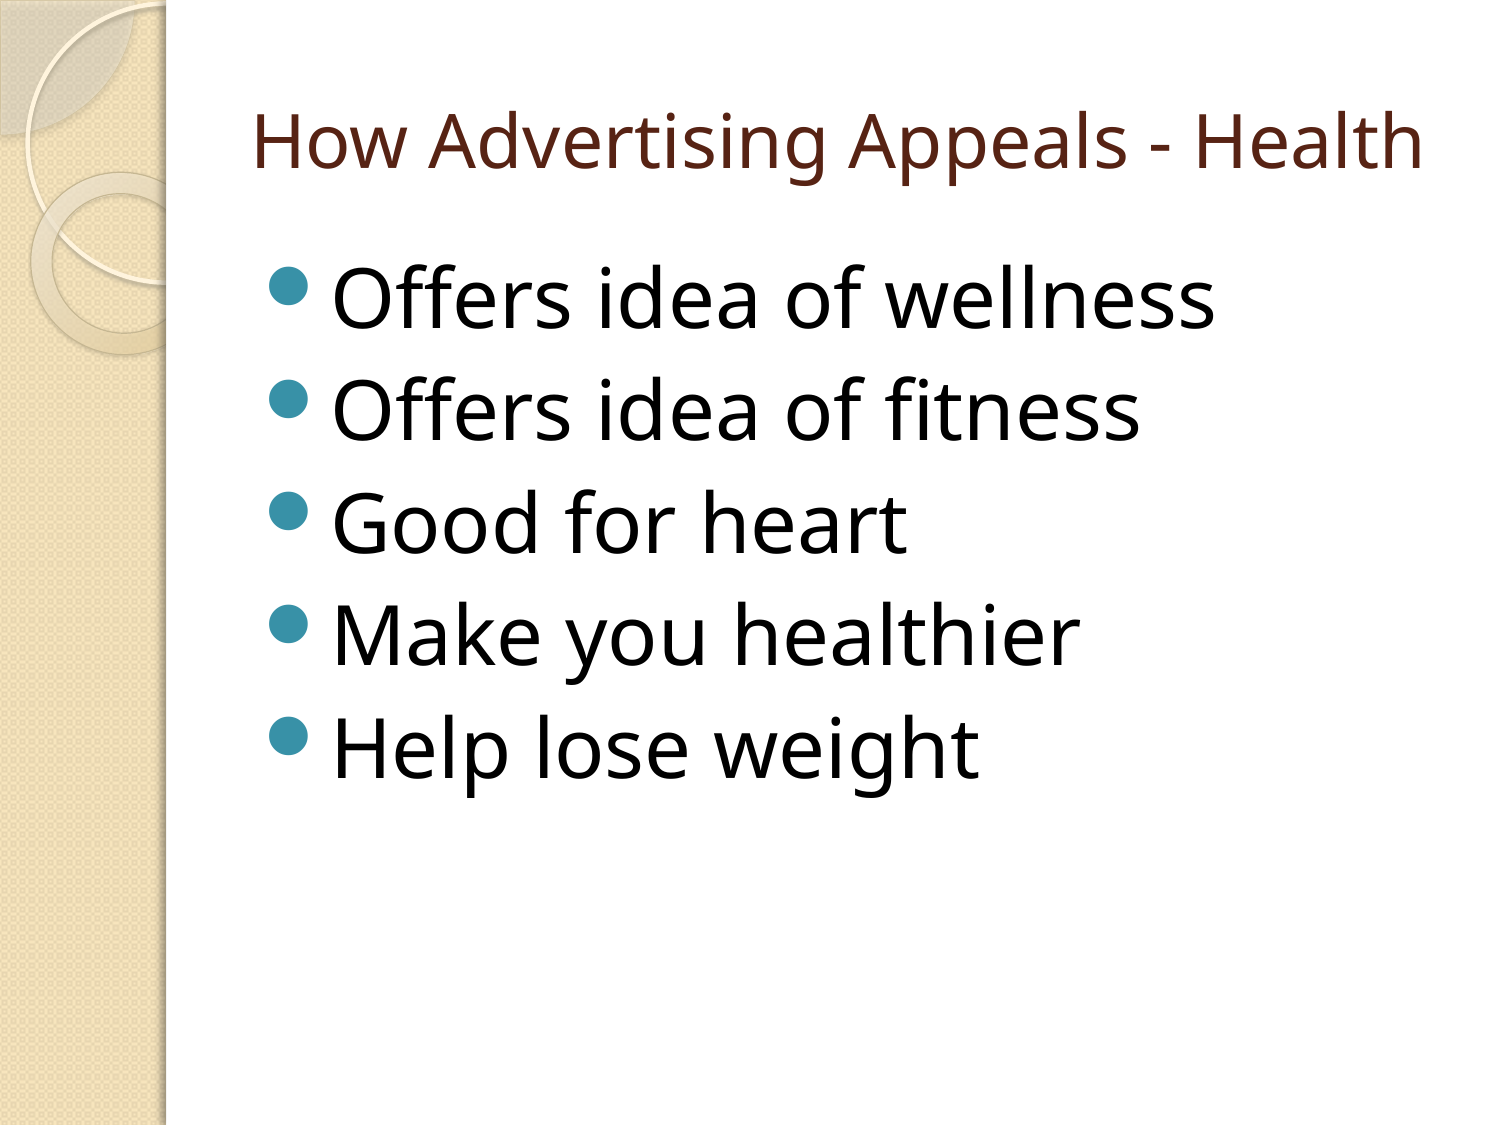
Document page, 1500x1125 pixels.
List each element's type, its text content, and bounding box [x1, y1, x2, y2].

title How Advertising Appeals - Health [235, 45, 1466, 233]
list Offers idea of wellness Offers idea of fitness Good for heart Make you healthier Help lose weight [235, 237, 1466, 1025]
